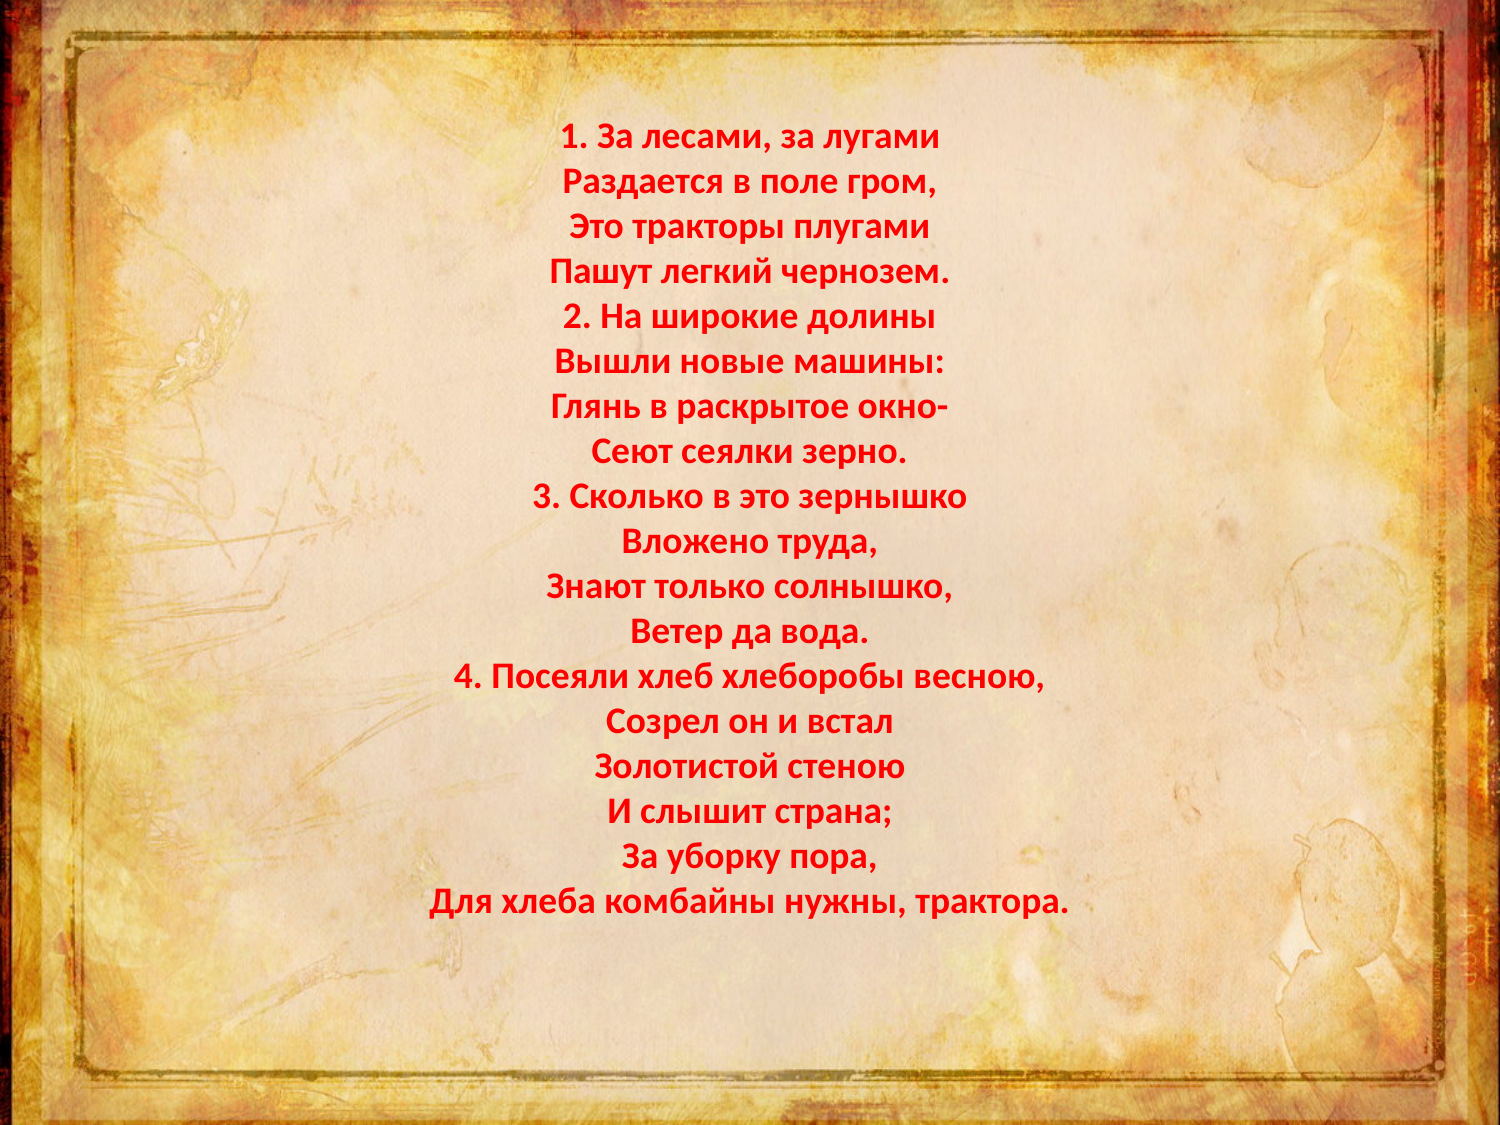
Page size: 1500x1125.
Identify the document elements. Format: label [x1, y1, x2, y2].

list [0, 0, 1500, 1125]
